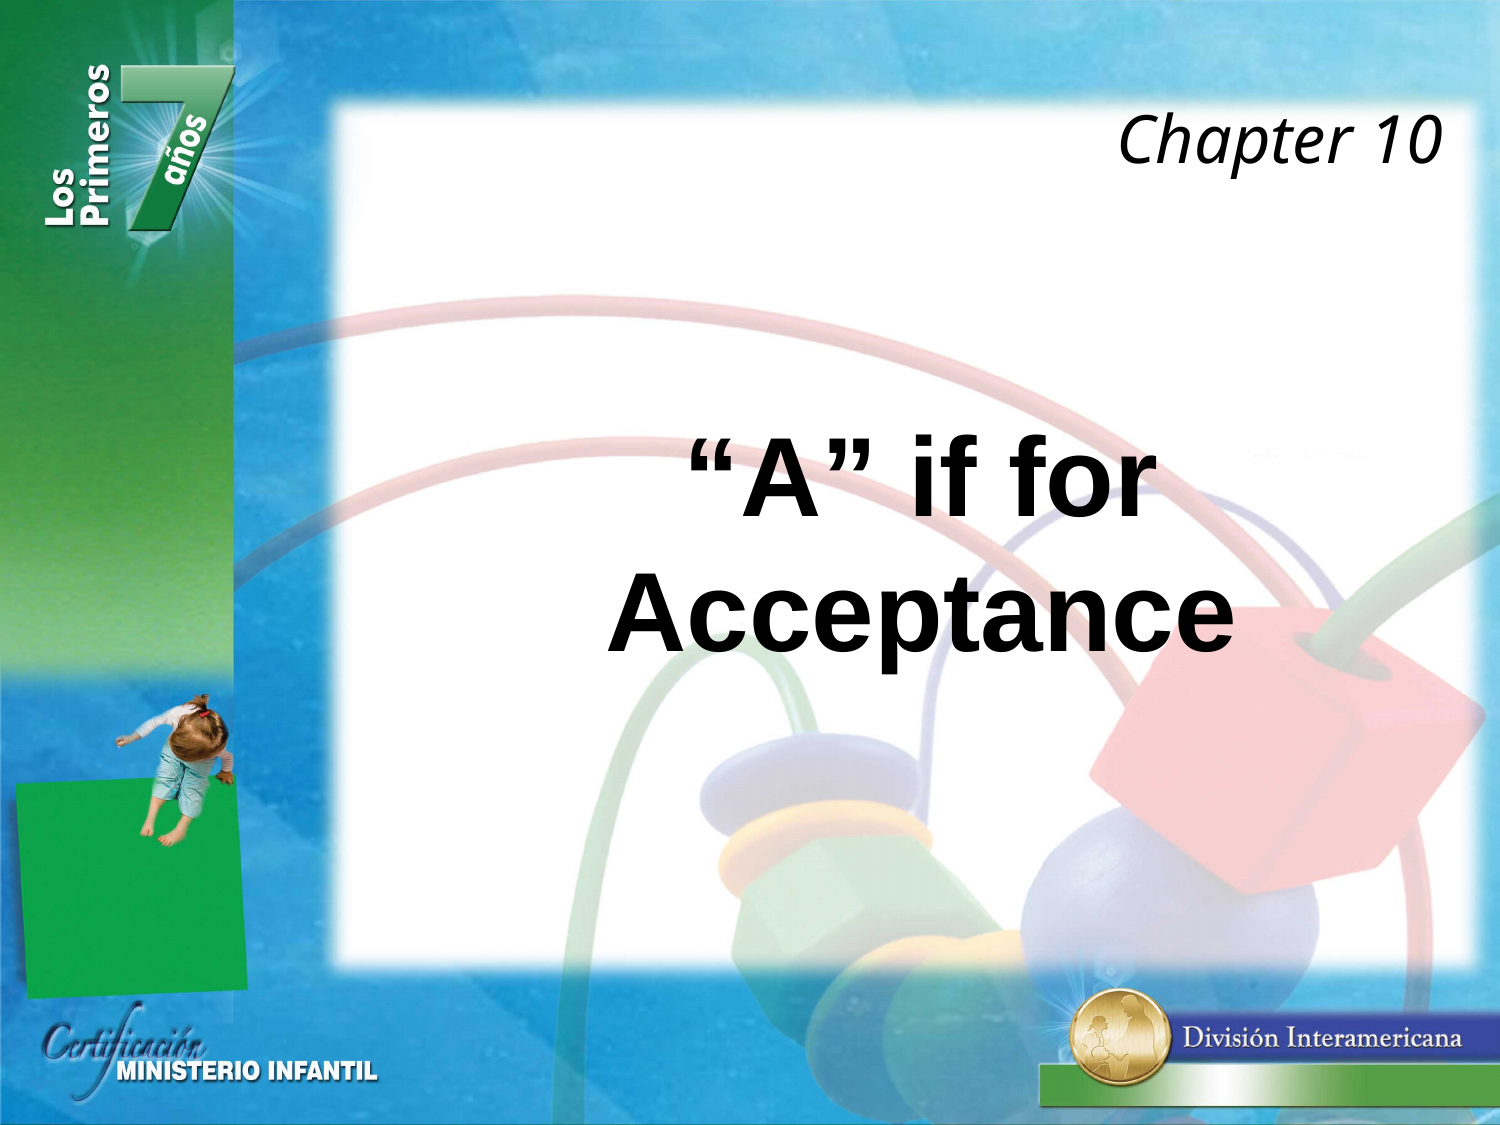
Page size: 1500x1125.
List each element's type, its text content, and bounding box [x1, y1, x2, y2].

text_box Chapter 10 [1045, 89, 1459, 185]
text_box “A” if for Acceptance [395, 397, 1447, 682]
picture [0, 0, 1500, 1125]
picture [16, 1120, 43, 1125]
